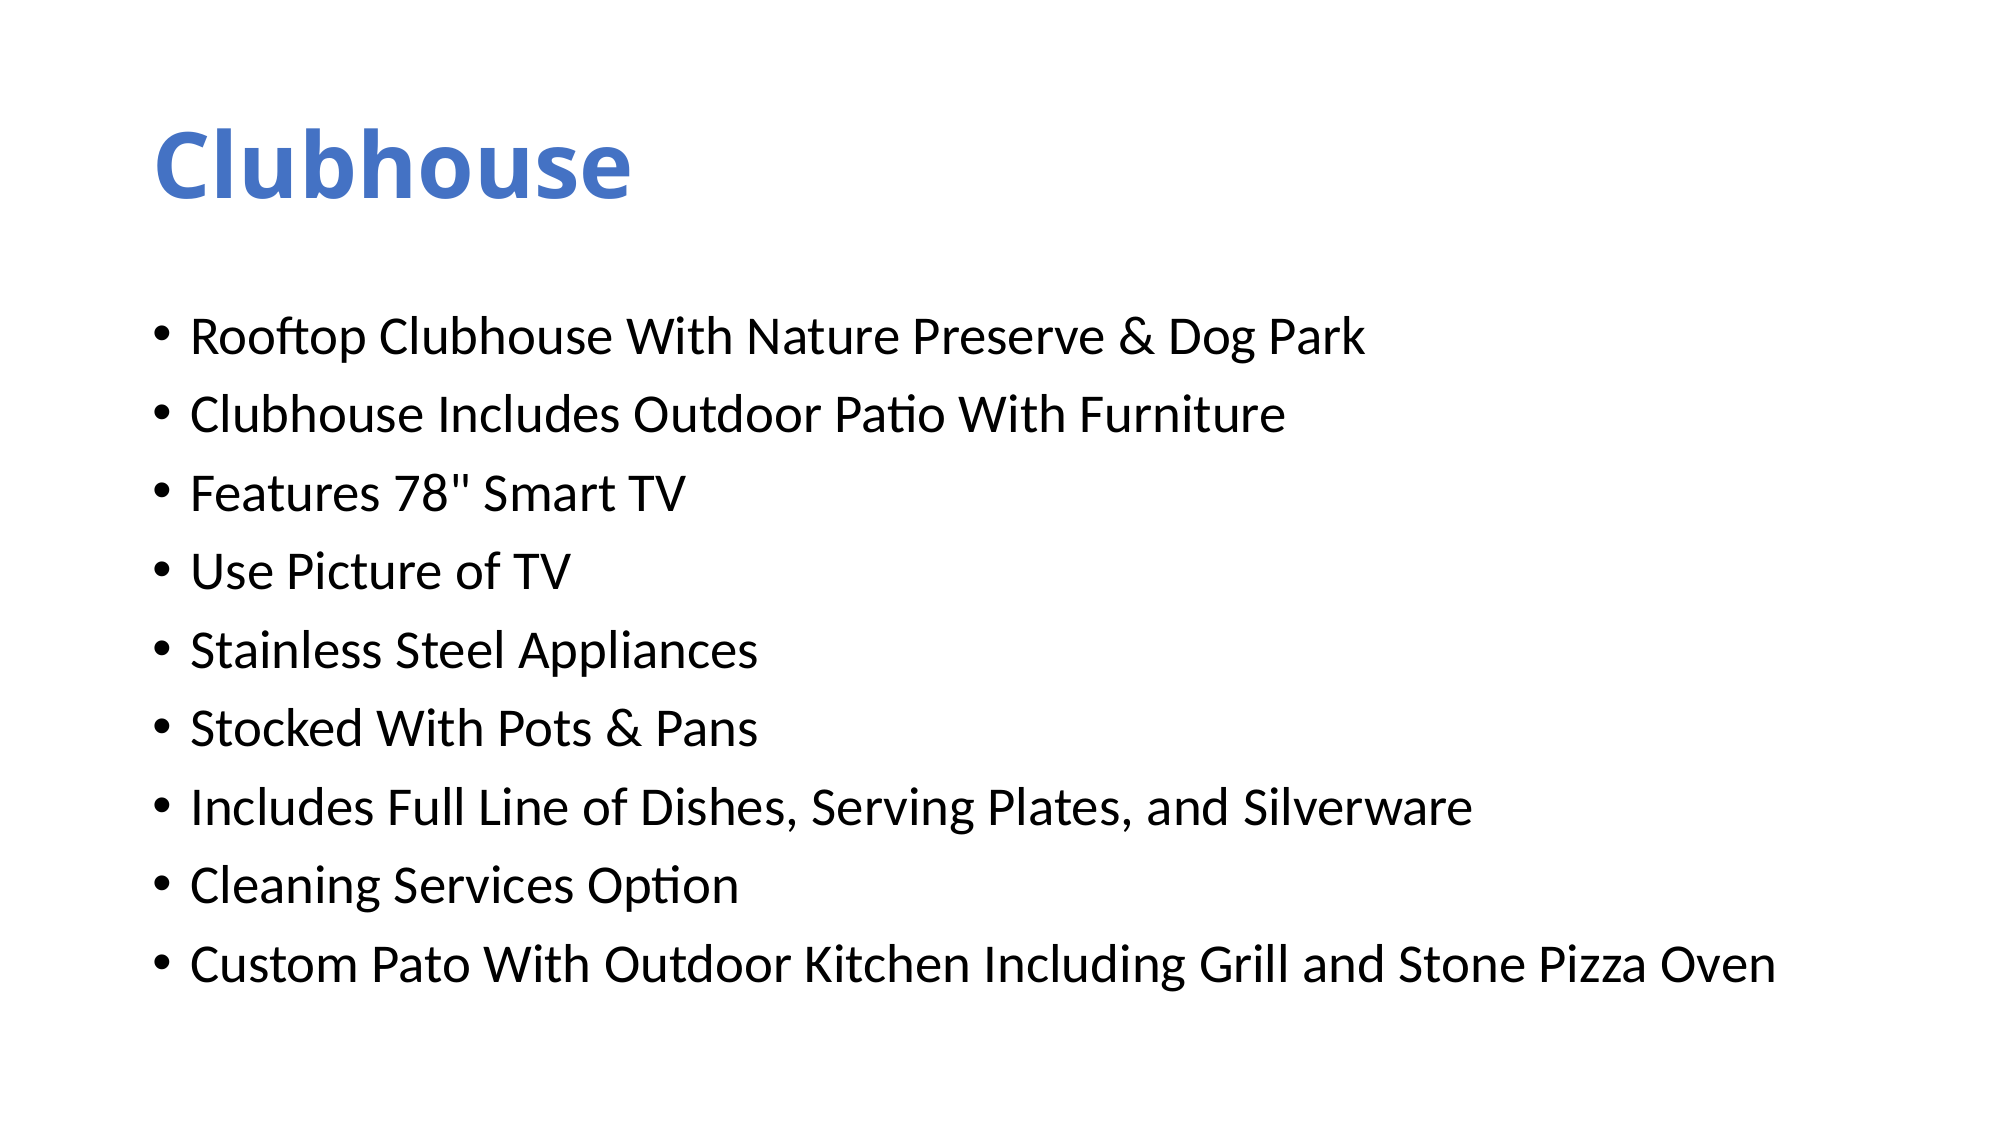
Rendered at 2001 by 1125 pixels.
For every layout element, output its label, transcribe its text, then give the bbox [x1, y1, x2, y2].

list Rooftop Clubhouse With Nature Preserve & Dog Park Clubhouse Includes Outdoor Patio With Furniture Features 78" Smart TV Use Picture of TV Stainless Steel Appliances Stocked With Pots & Pans Includes Full Line of Dishes, Serving Plates, and Silverware Cleaning Services Option Custom Pato With Outdoor Kitchen Including Grill and Stone Pizza Oven [137, 299, 1863, 1014]
title Clubhouse [137, 59, 1863, 278]
